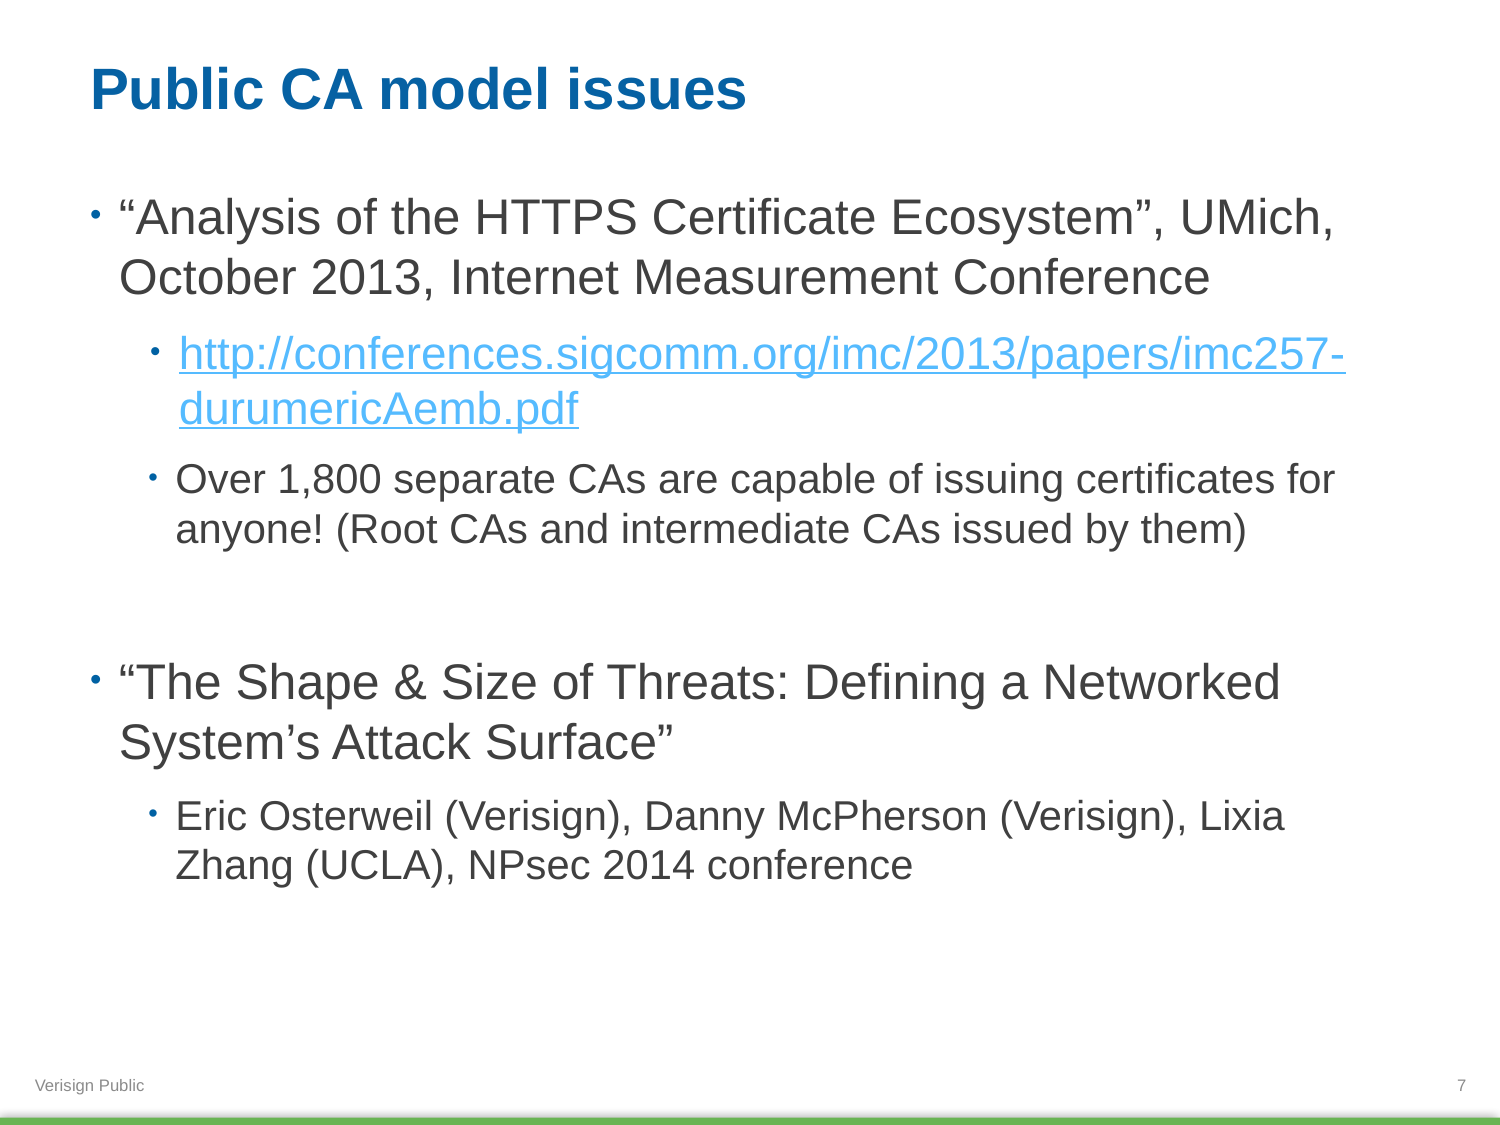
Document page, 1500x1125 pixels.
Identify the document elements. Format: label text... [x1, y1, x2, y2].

title Public CA model issues [75, 40, 1425, 132]
slide_number 7 [1422, 1072, 1482, 1098]
list “Analysis of the HTTPS Certificate Ecosystem”, UMich, October 2013, Internet Measurement Conference http://conferences.sigcomm.org/imc/2013/papers/imc257-durumericAemb.pdf Over 1,800 separate CAs are capable of issuing certificates for anyone! (Root CAs and intermediate CAs issued by them) “The Shape & Size of Threats: Defining a Networked System’s Attack Surface” Eric Osterweil (Verisign), Danny McPherson (Verisign), Lixia Zhang (UCLA), NPsec 2014 conference [75, 176, 1425, 1040]
